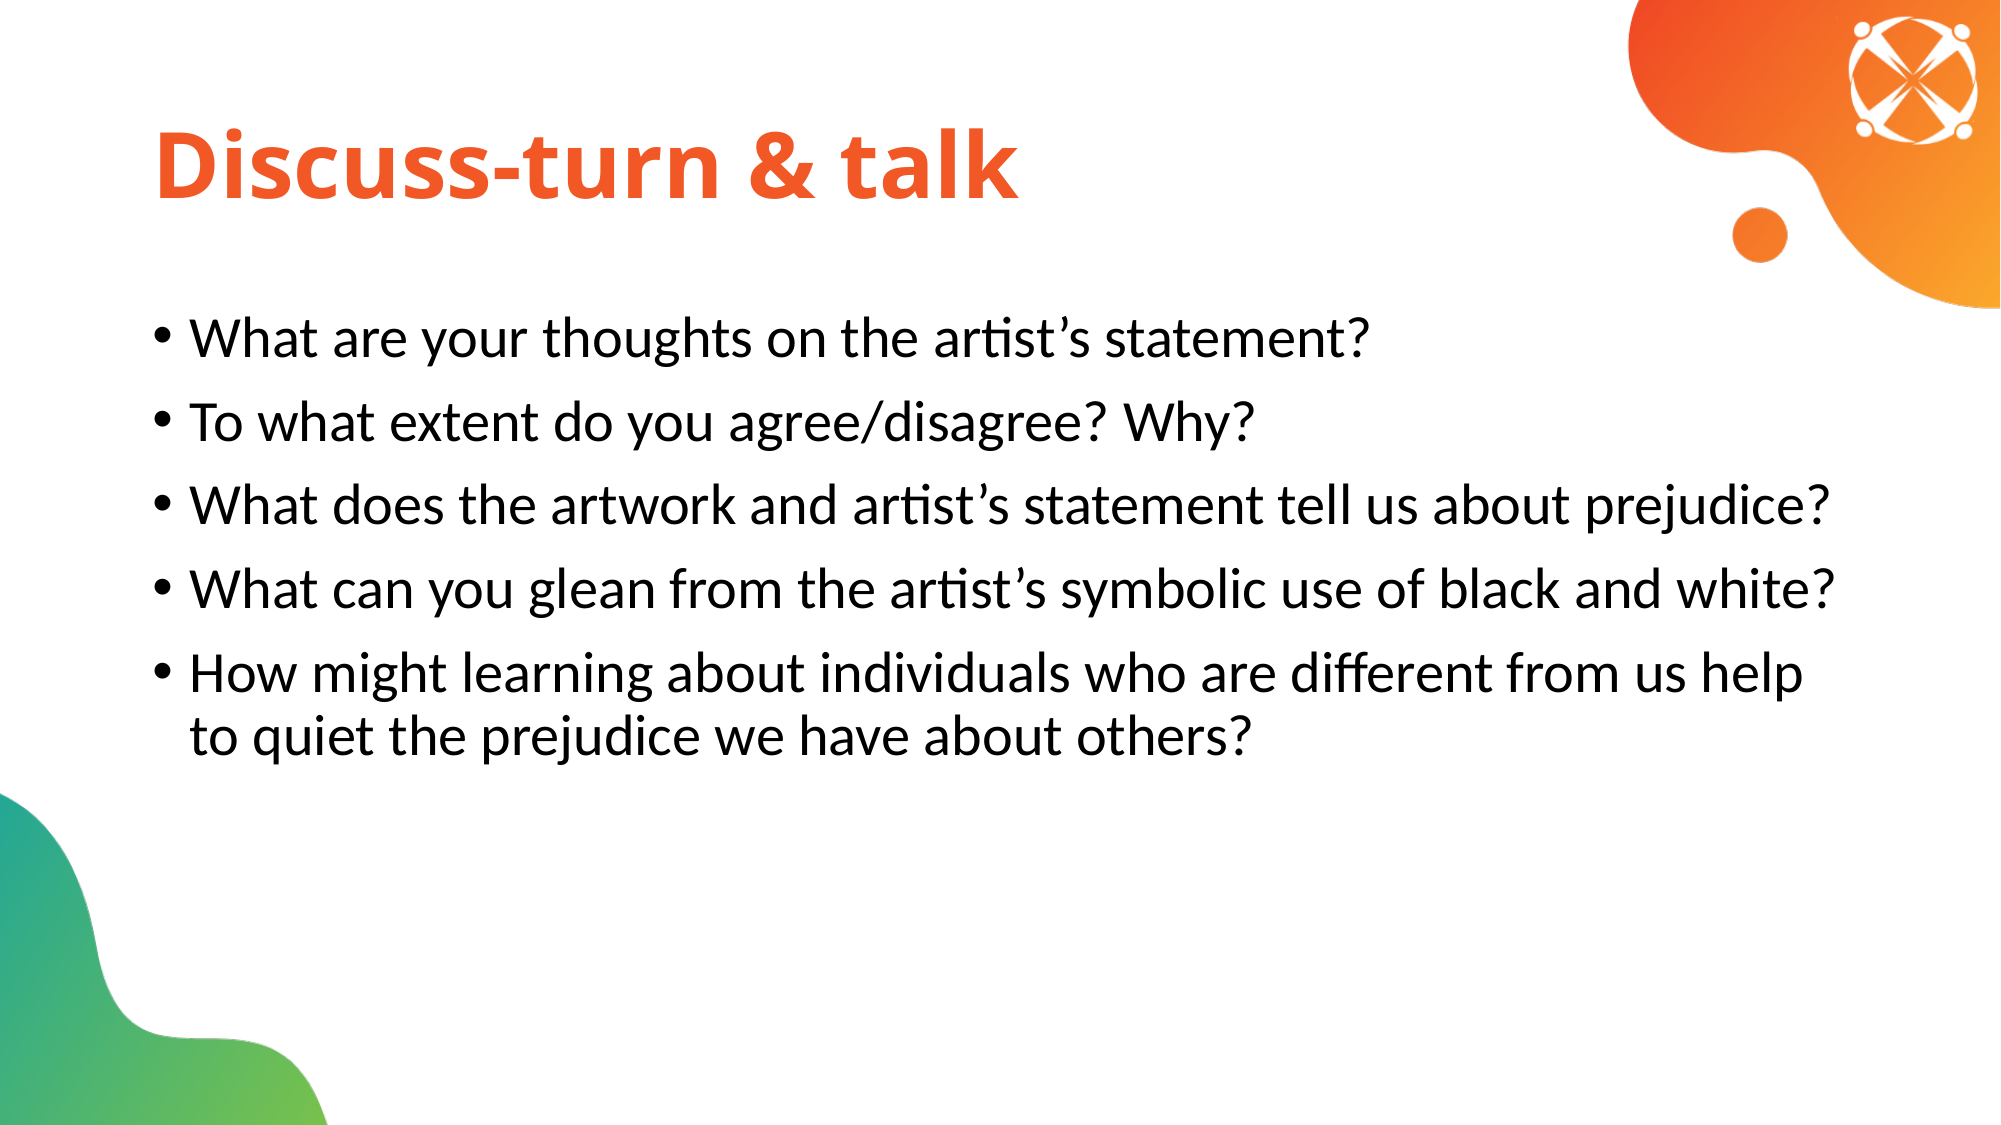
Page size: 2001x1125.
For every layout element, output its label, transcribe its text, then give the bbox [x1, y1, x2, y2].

list What are your thoughts on the artist’s statement? To what extent do you agree/disagree? Why? What does the artwork and artist’s statement tell us about prejudice? What can you glean from the artist’s symbolic use of black and white? How might learning about individuals who are different from us help to quiet the prejudice we have about others? [137, 299, 1863, 1014]
title Discuss-turn & talk [137, 59, 1863, 278]
picture [0, 0, 2001, 1125]
